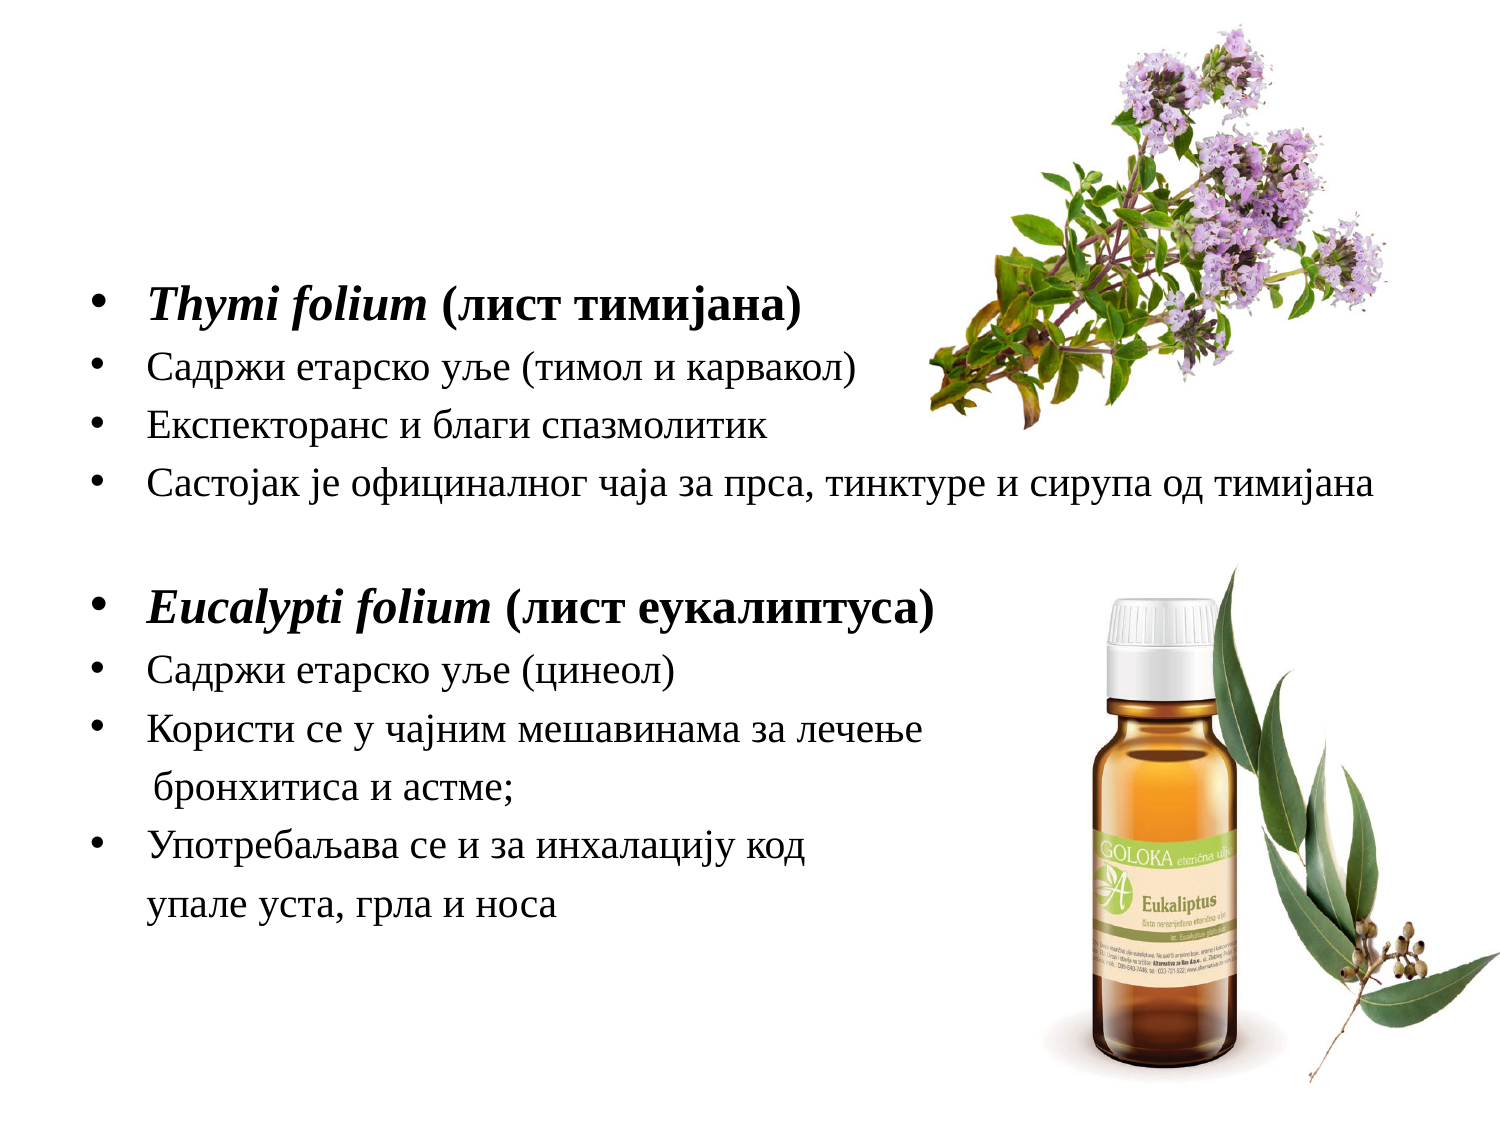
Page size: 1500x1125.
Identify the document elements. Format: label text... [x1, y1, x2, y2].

picture [913, 0, 1434, 447]
picture [1019, 526, 1500, 1090]
list Тhymi folium (лист тимијана) Садржи етарско уље (тимол и карвакол) Експекторанс и благи спазмолитик Састојак је официналног чаја за прса, тинктуре и сирупа од тимијана Eucalypti folium (лист еукалиптуса) Садржи етарско уље (цинеол) Користи се у чајним мешавинама за лечење бронхитиса и астме; Употребаљава се и за инхалацију код упале уста, грла и носа [75, 262, 1425, 1005]
